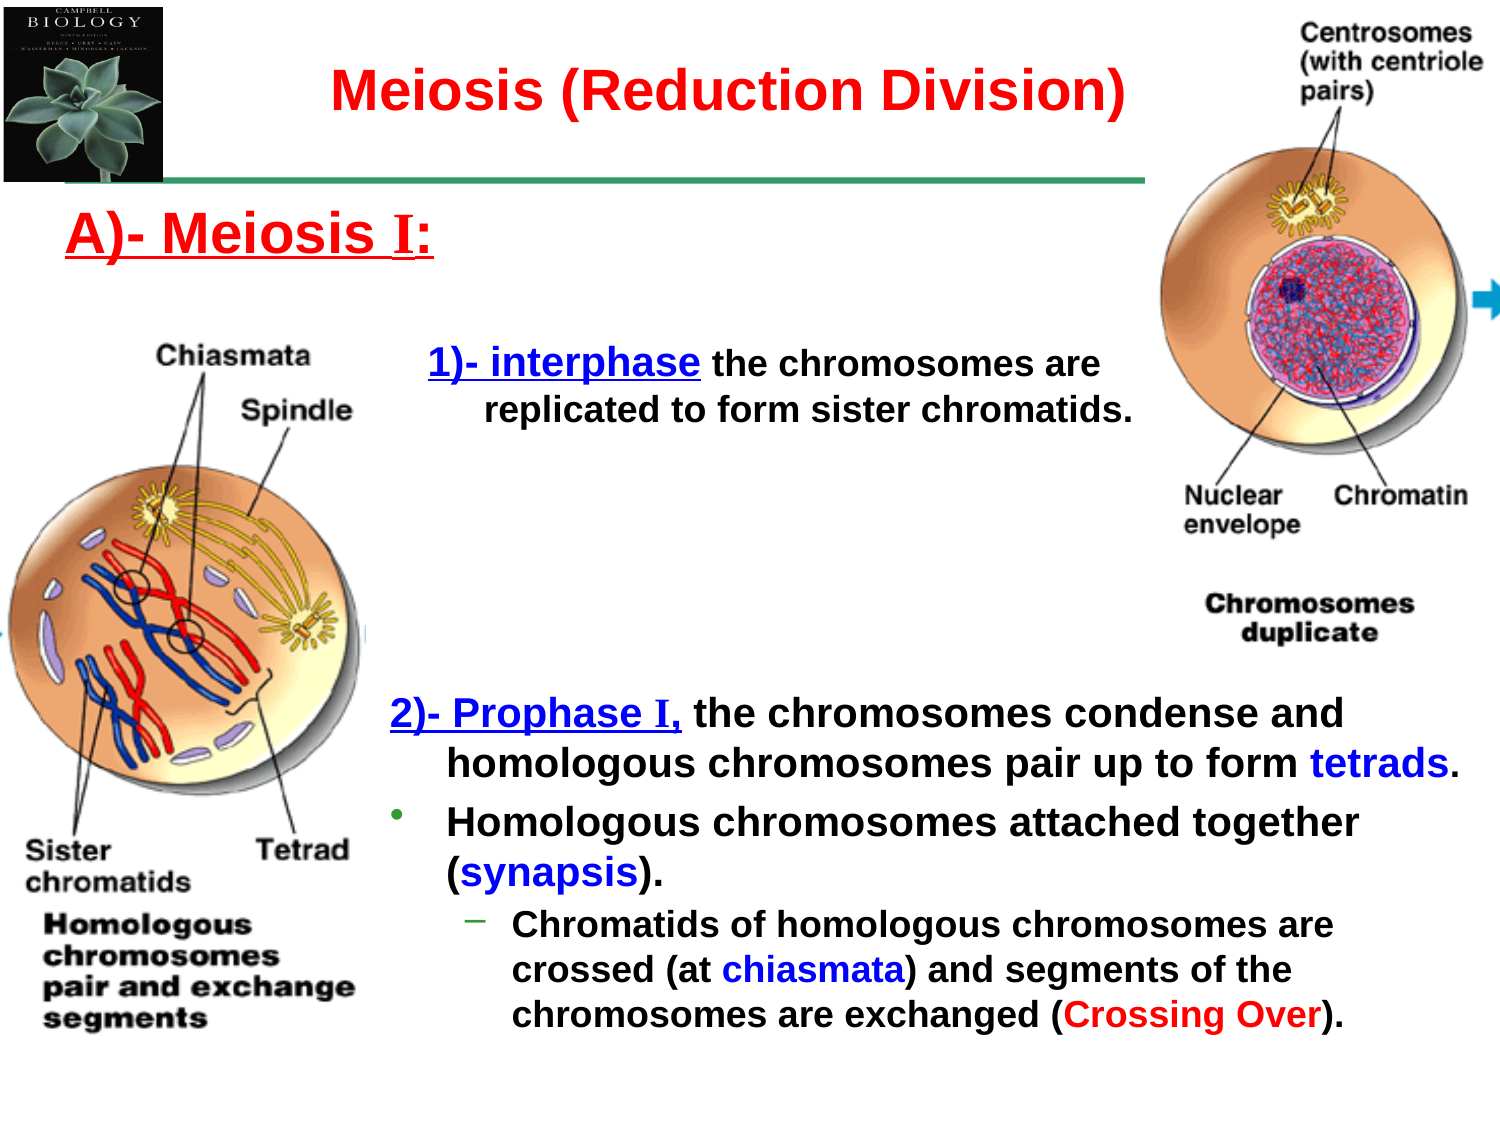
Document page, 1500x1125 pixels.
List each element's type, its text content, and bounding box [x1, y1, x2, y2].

text_box A)- Meiosis I: [49, 187, 888, 273]
title Meiosis (Reduction Division) [169, 24, 1139, 150]
picture [3, 6, 164, 183]
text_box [0, 324, 1500, 1052]
picture [1144, 0, 1500, 663]
